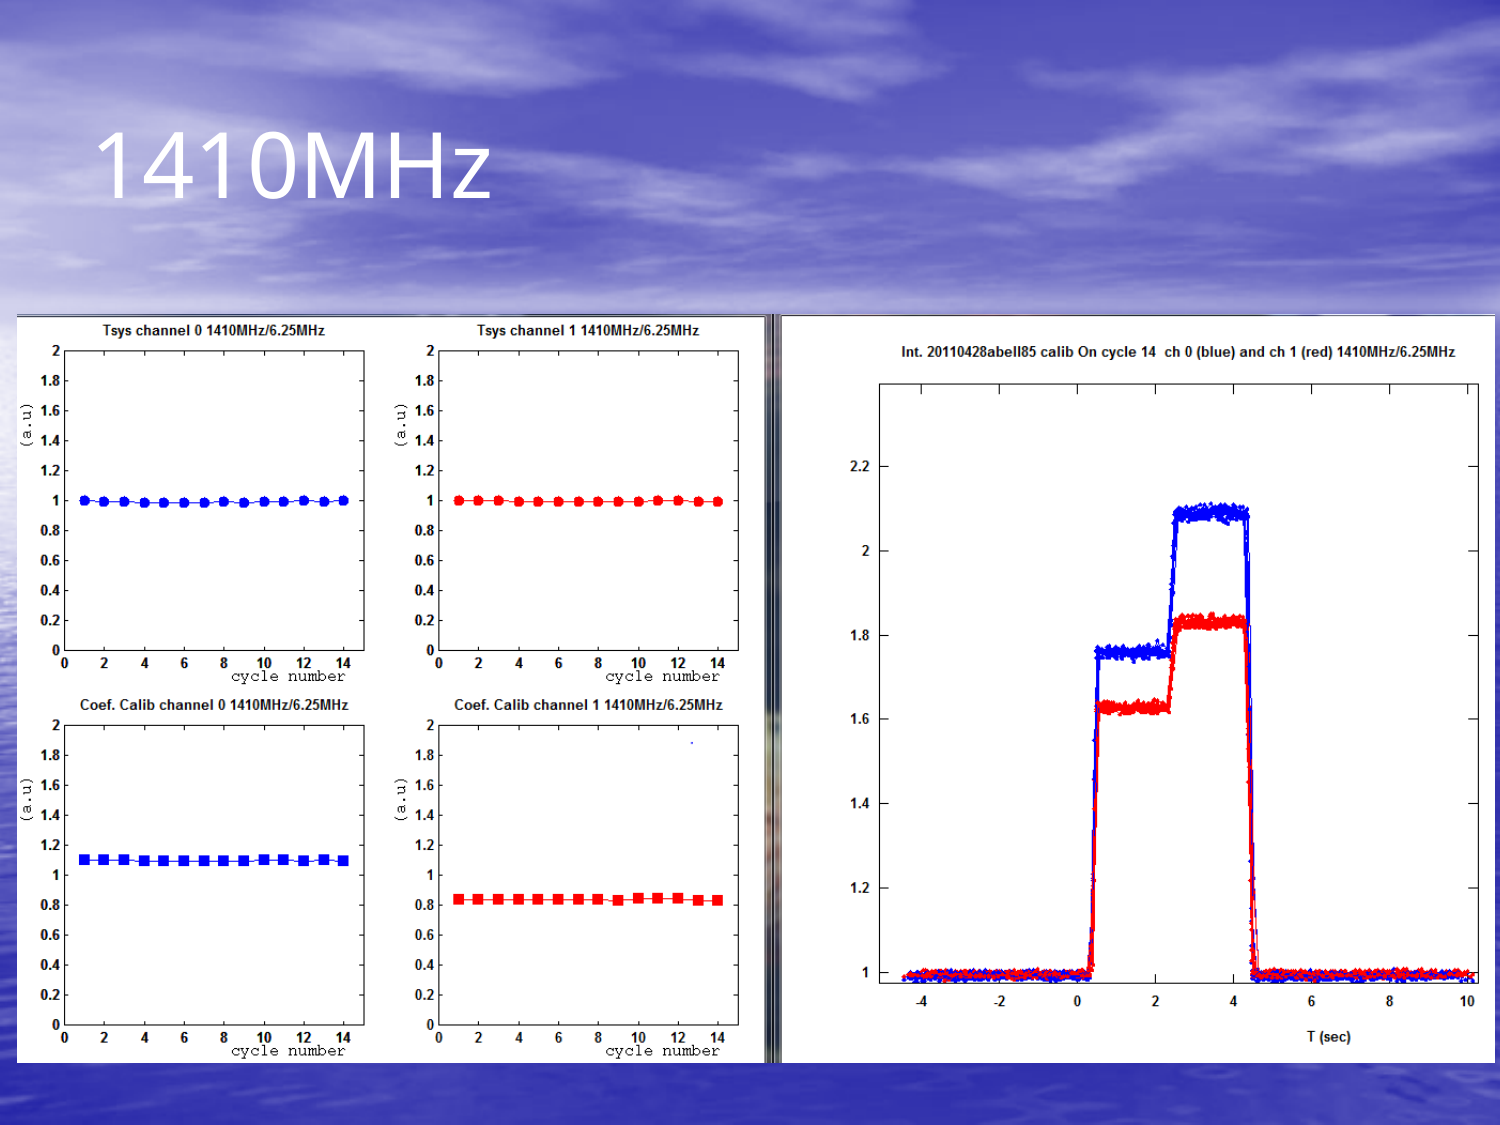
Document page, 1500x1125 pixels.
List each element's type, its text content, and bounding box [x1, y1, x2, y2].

title 1410MHz [74, 47, 1426, 276]
picture [17, 314, 1495, 1063]
